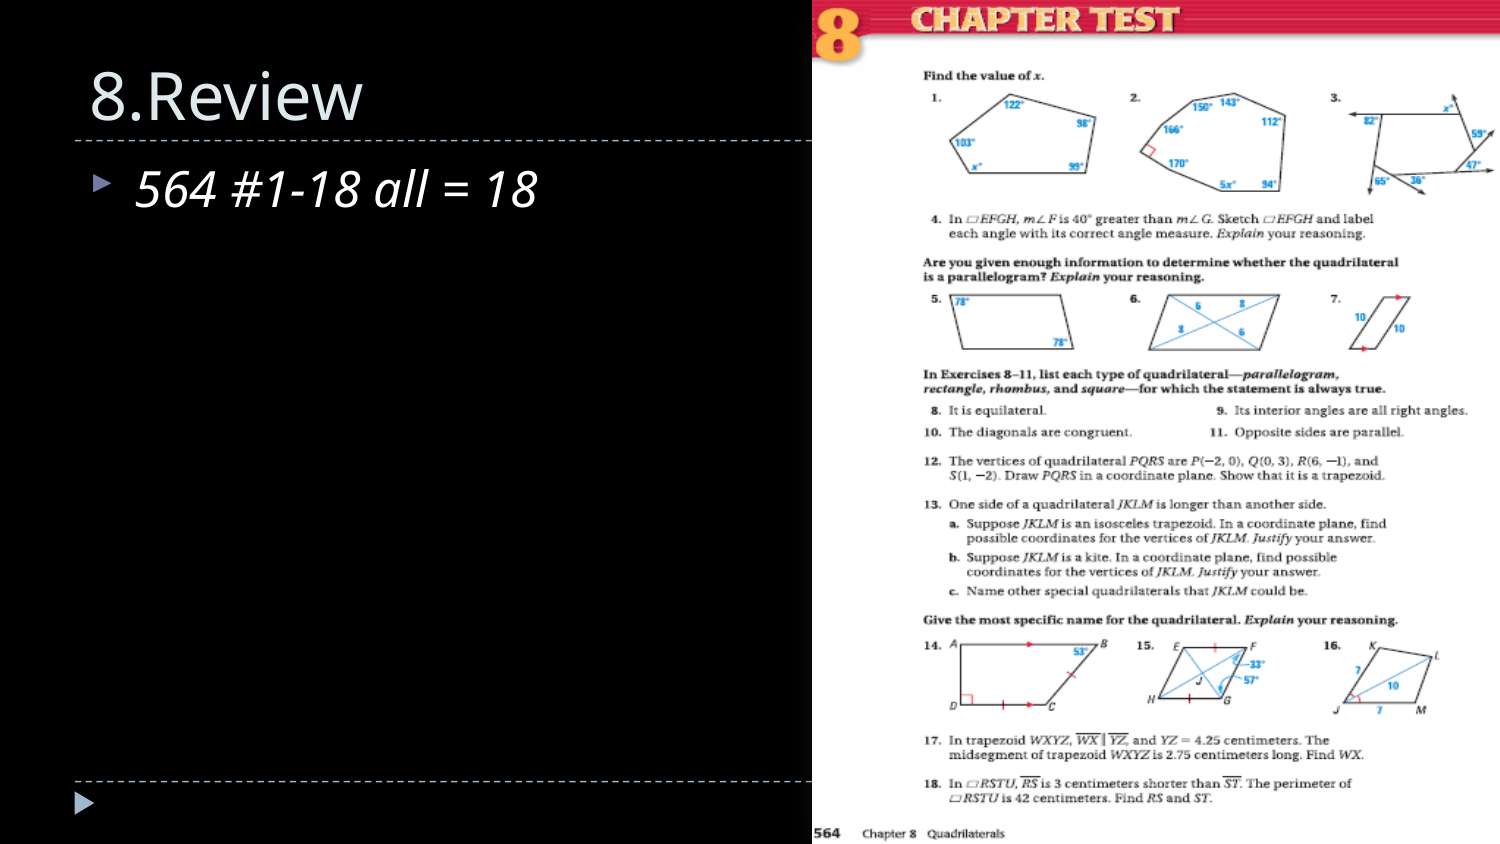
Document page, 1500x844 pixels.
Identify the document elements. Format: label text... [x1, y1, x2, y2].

list 564 #1-18 all = 18 [75, 150, 794, 758]
title 8.Review [75, 18, 798, 141]
picture [812, 0, 1500, 844]
